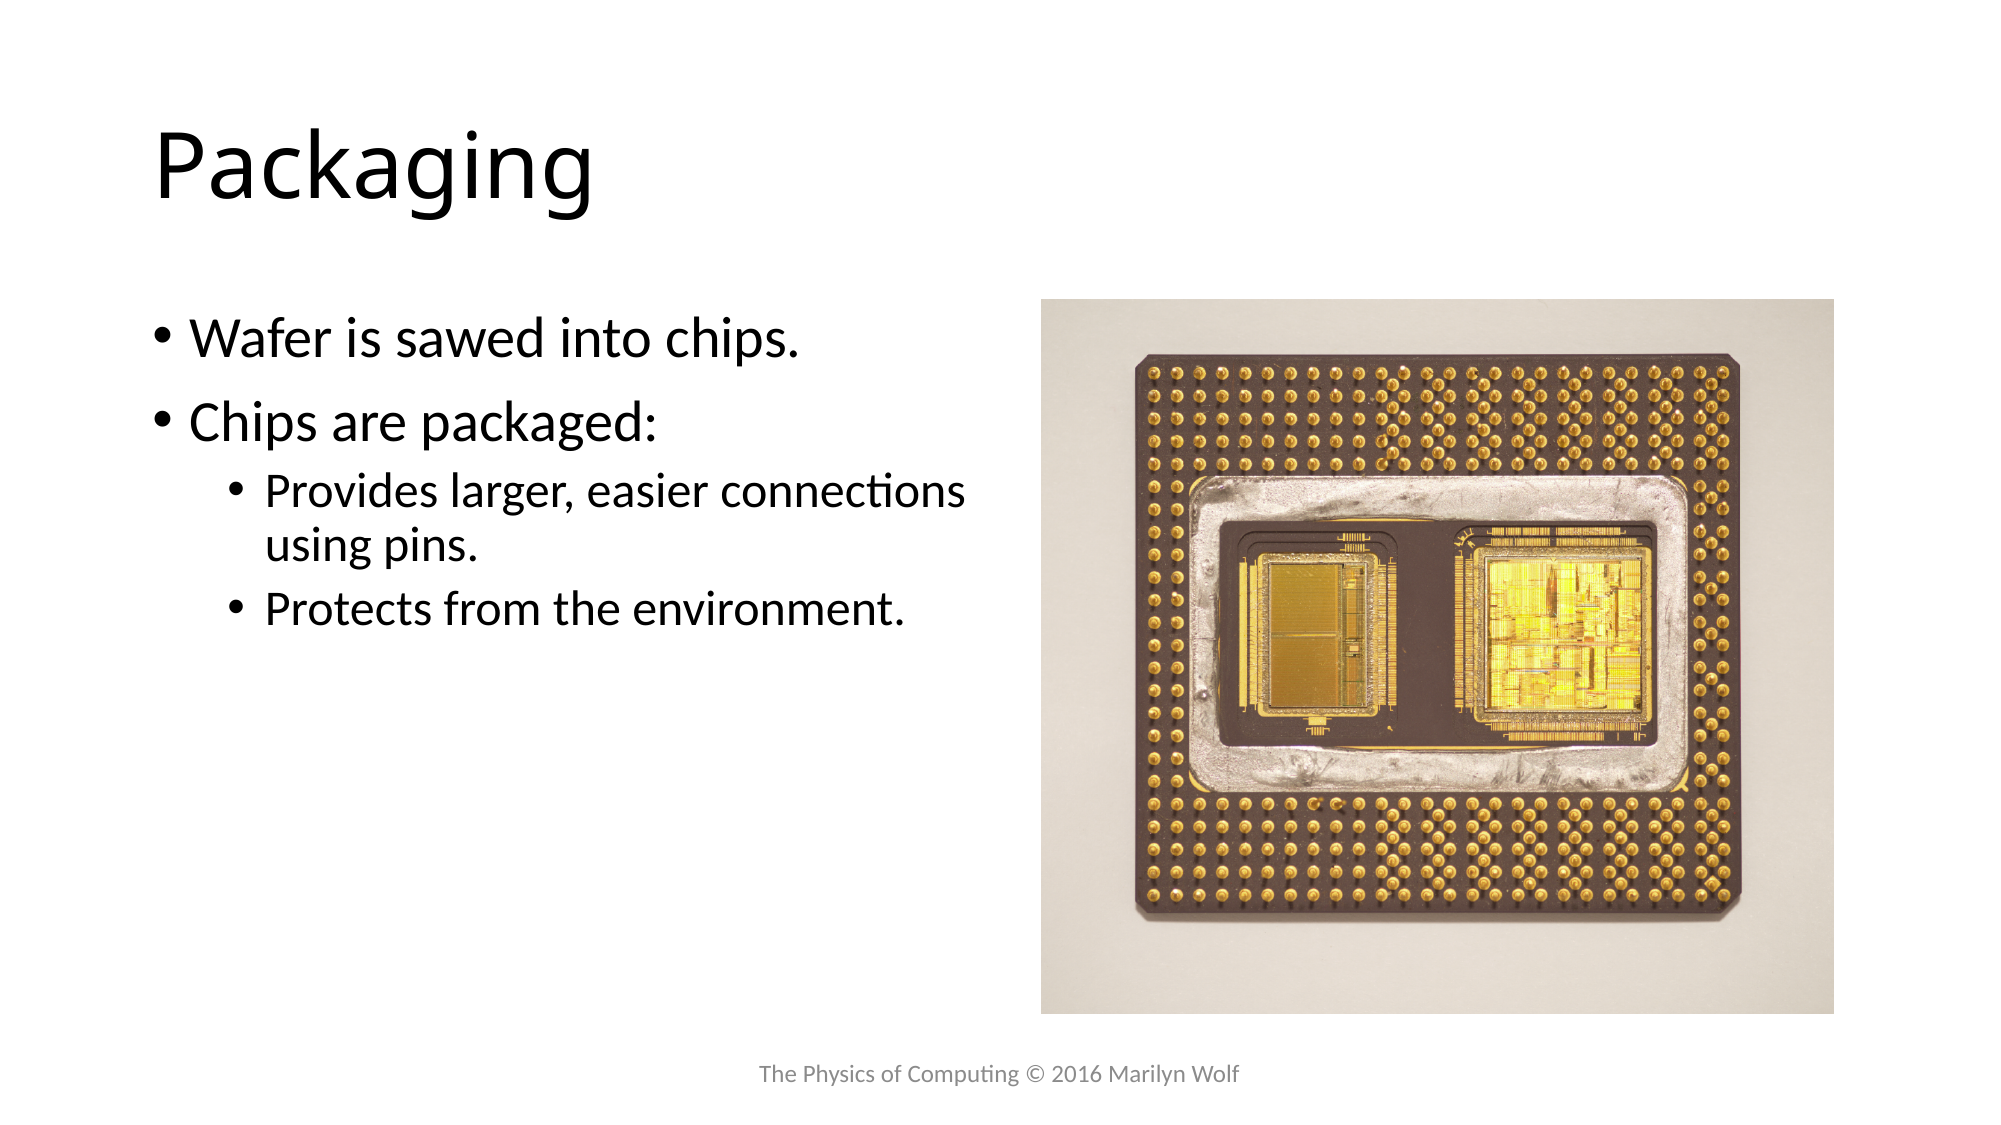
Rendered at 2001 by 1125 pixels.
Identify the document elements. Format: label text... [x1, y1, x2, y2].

title Packaging [137, 59, 1863, 278]
list Wafer is sawed into chips. Chips are packaged: Provides larger, easier connections using pins. Protects from the environment. [137, 299, 988, 1014]
footer The Physics of Computing © 2016 Marilyn Wolf [662, 1042, 1338, 1103]
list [1041, 299, 1834, 1014]
